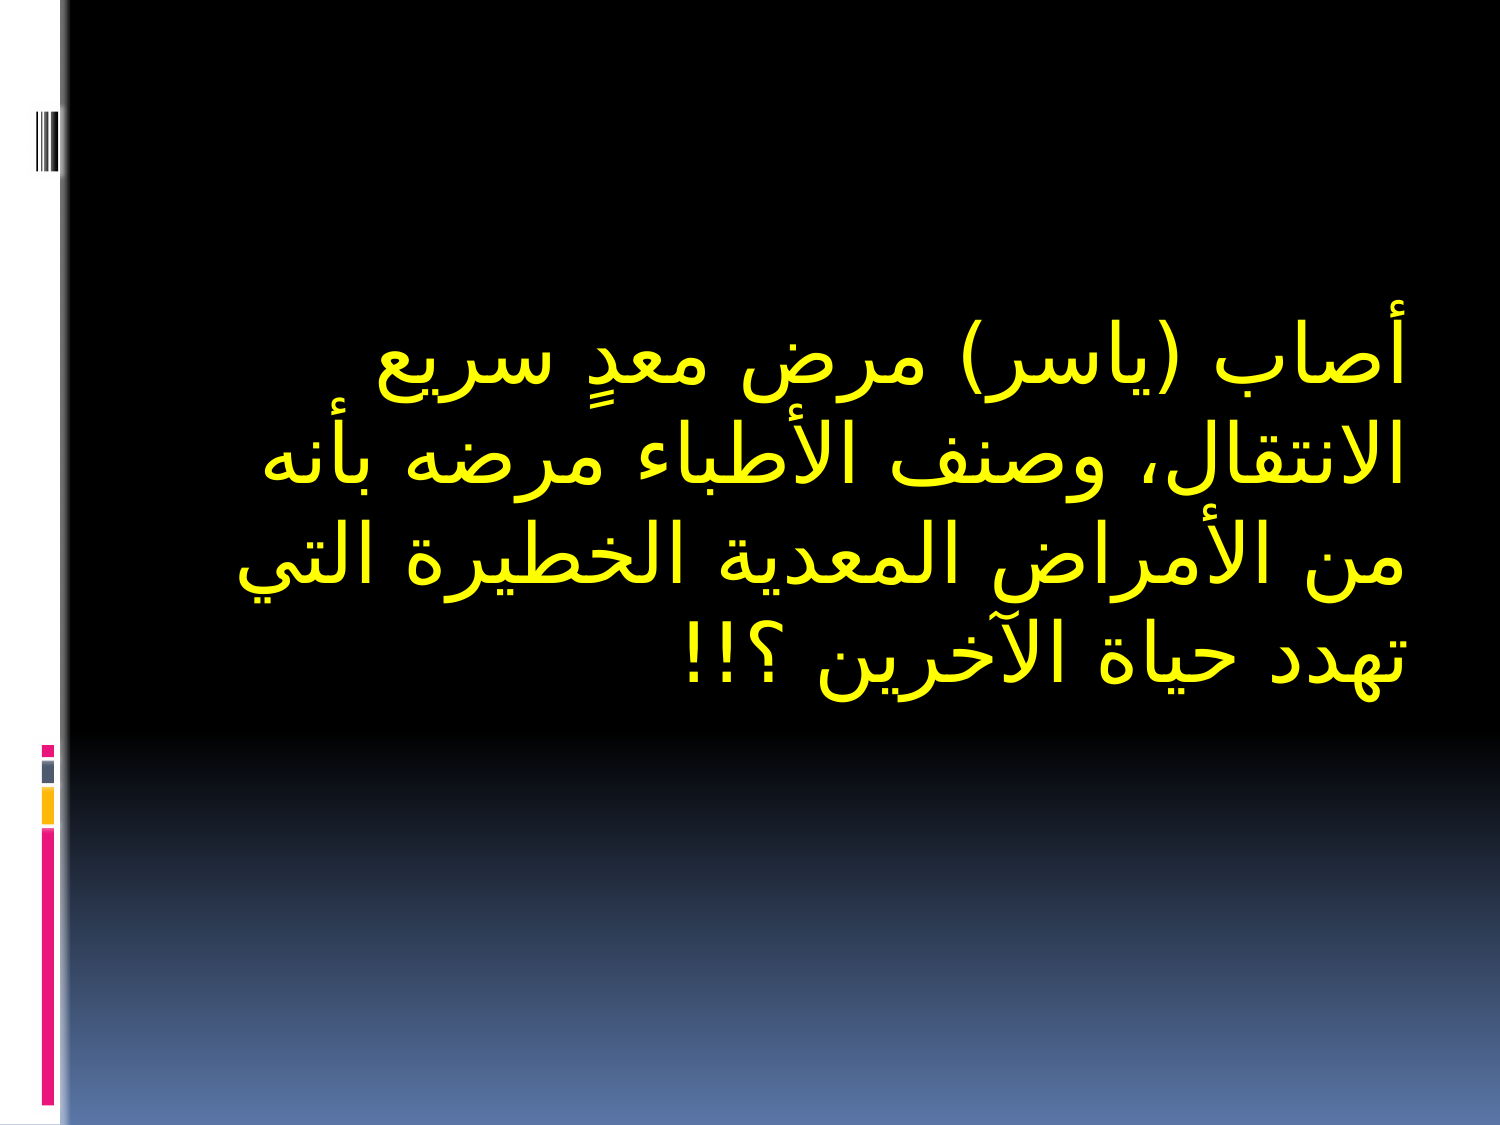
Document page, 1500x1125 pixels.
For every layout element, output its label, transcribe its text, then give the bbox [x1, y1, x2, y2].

list أصاب (ياسر) مرض معدٍ سريع الانتقال، وصنف الأطباء مرضه بأنه من الأمراض المعدية الخطيرة التي تهدد حياة الآخرين ؟!! [150, 292, 1425, 727]
